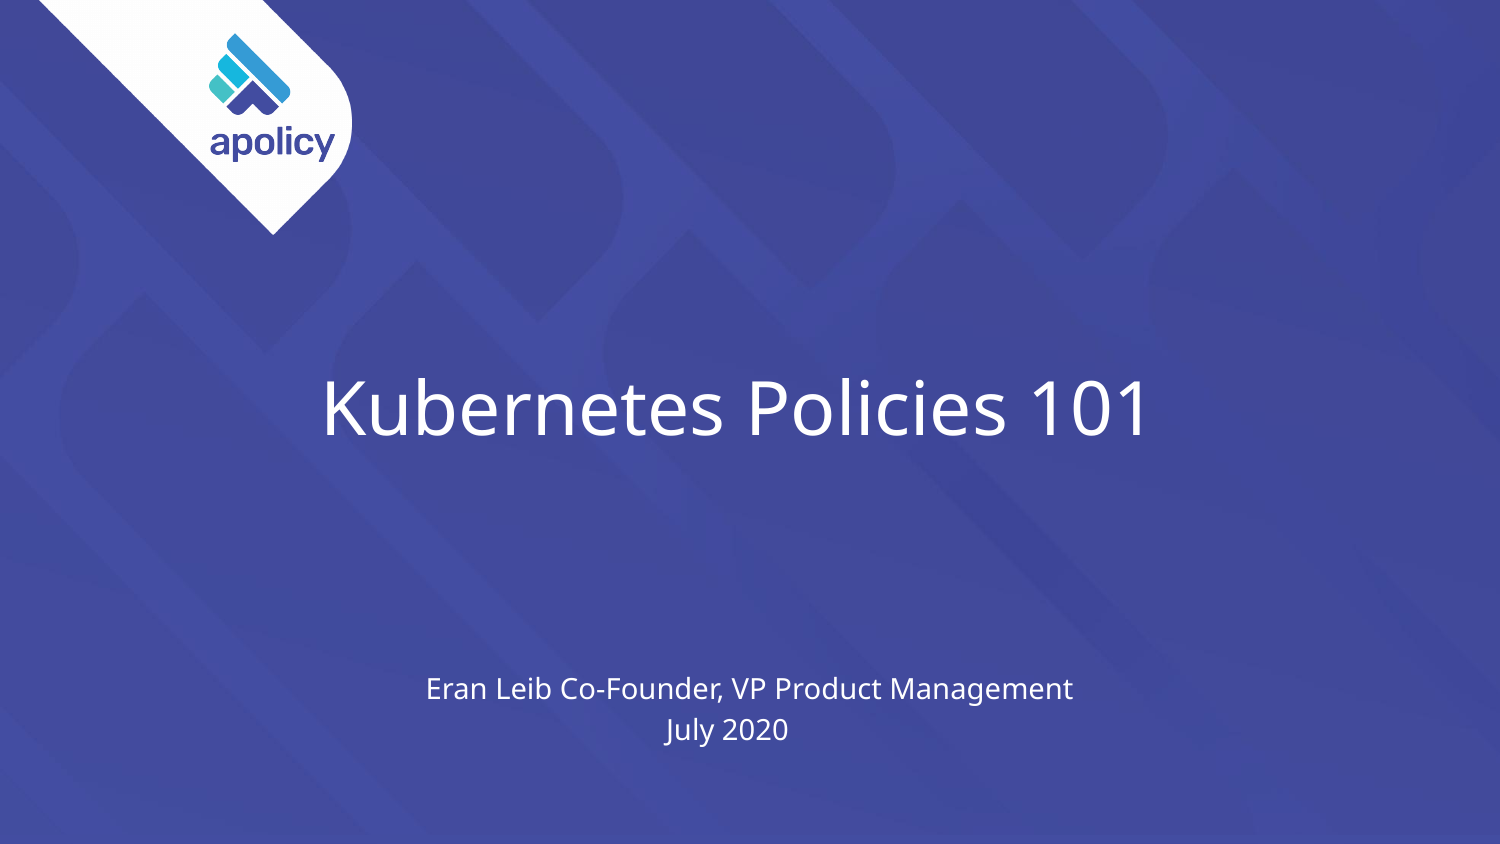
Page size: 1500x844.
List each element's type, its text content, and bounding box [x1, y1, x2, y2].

picture [0, 0, 1500, 834]
subtitle Eran Leib Co-Founder, VP Product Management July 2020 [75, 650, 1425, 722]
title Kubernetes Policies 101 [9, 345, 1468, 499]
